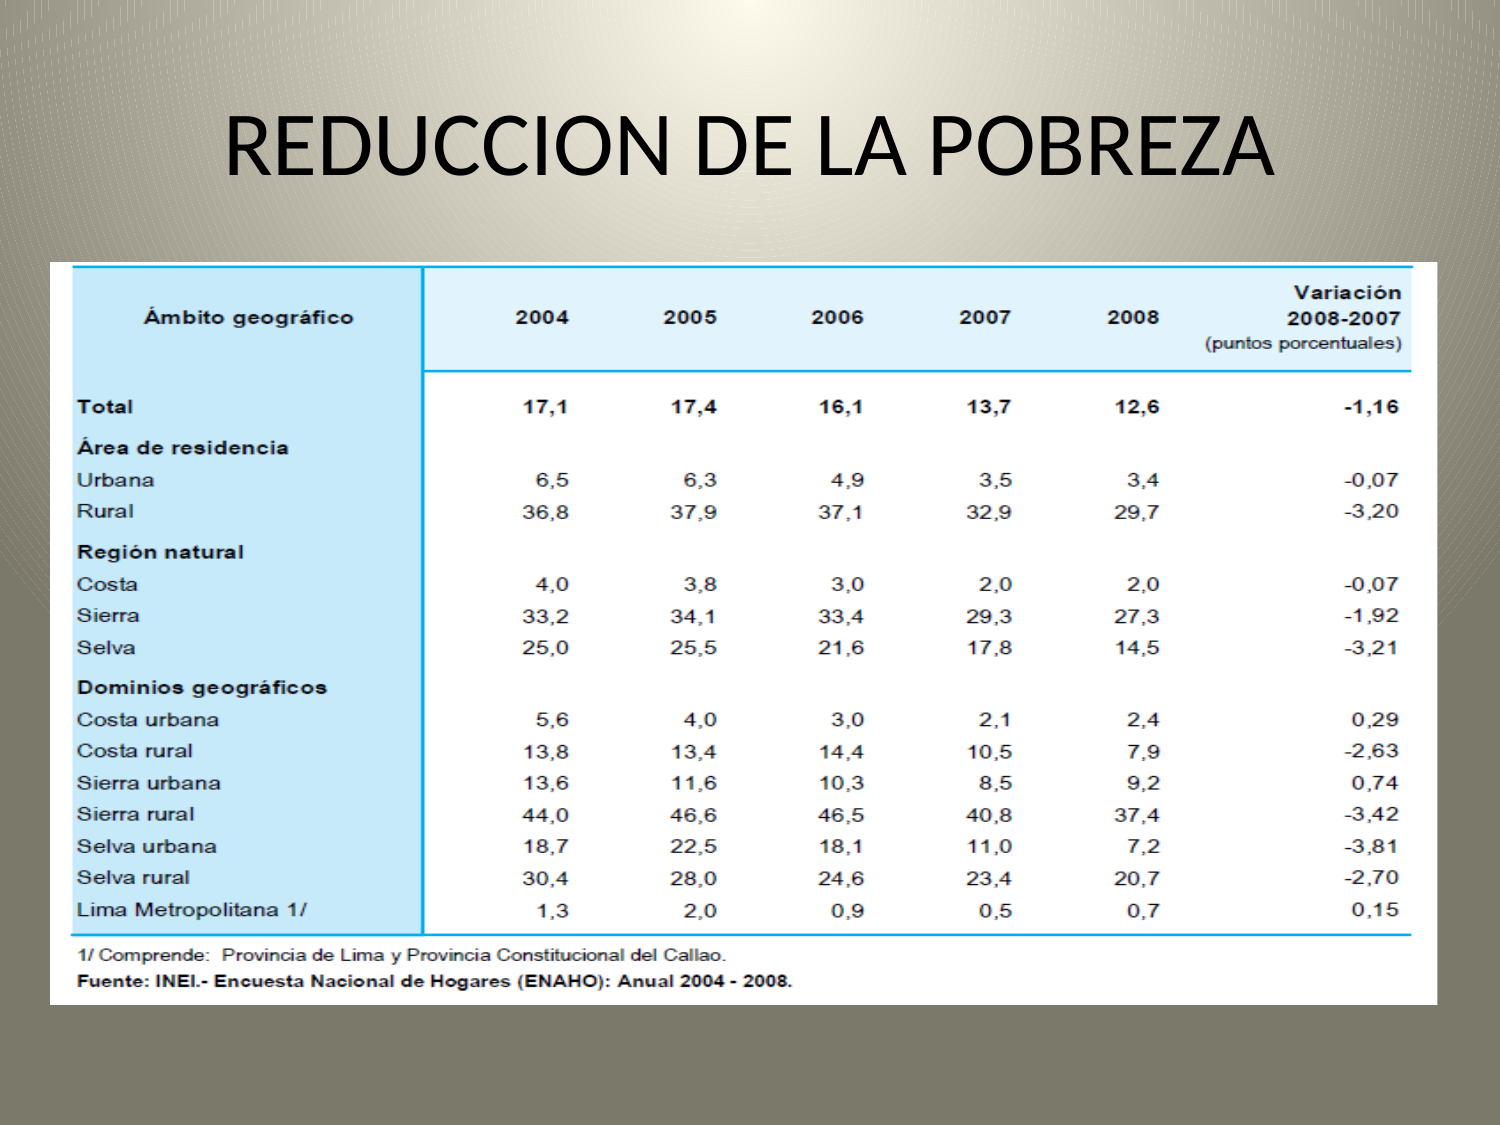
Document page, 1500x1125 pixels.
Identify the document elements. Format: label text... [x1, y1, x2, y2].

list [49, 262, 1438, 1006]
title REDUCCION DE LA POBREZA [75, 45, 1425, 233]
